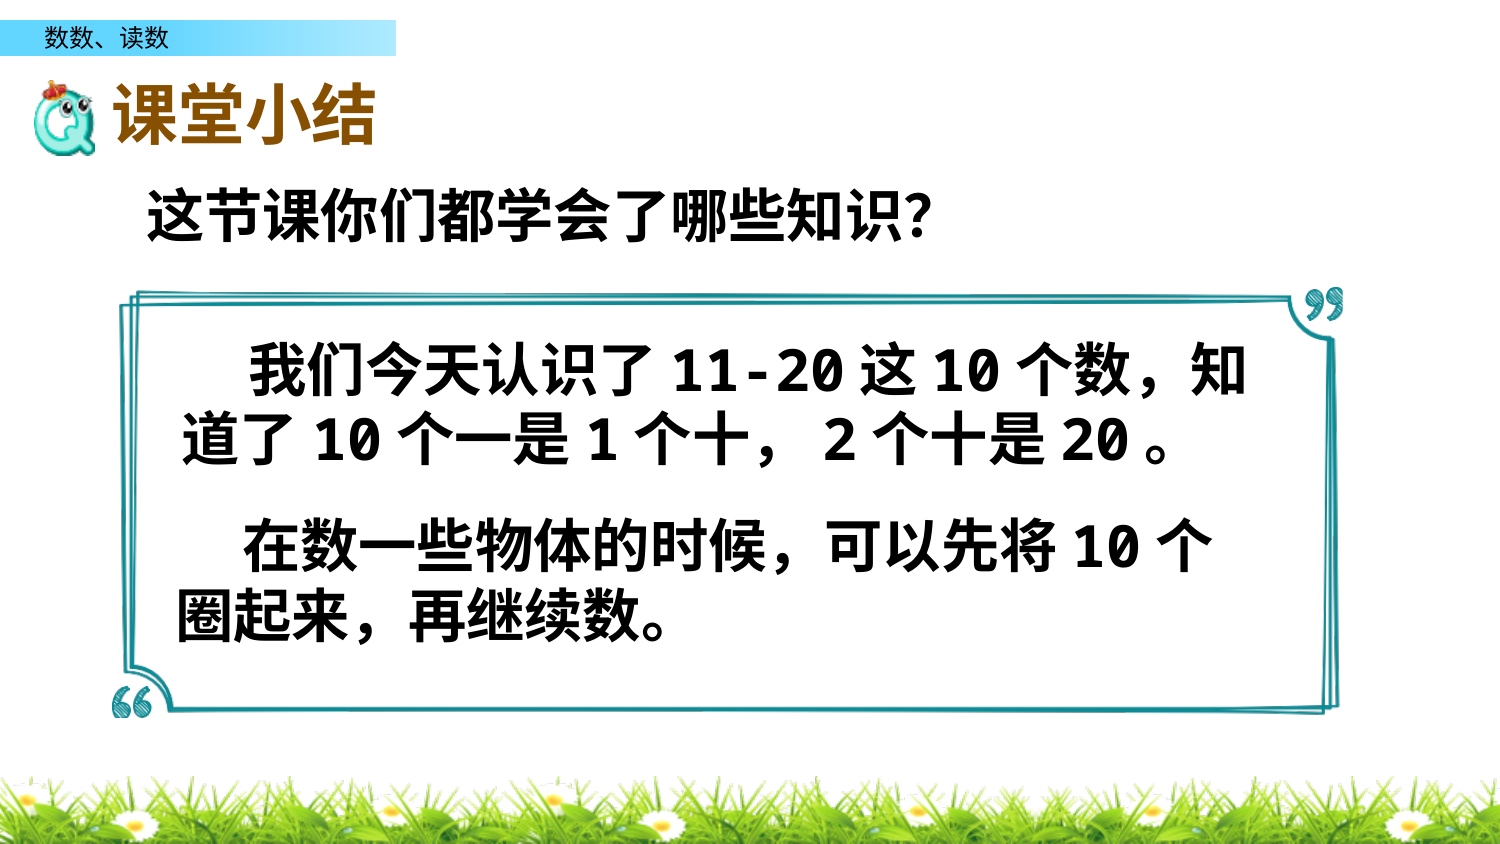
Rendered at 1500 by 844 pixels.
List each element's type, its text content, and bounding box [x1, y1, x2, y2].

picture [111, 287, 1343, 718]
picture [0, 776, 1500, 844]
picture [34, 80, 96, 156]
text_box 课堂小结 [100, 67, 404, 159]
text_box 这节课你们都学会了哪些知识？ [134, 173, 974, 255]
